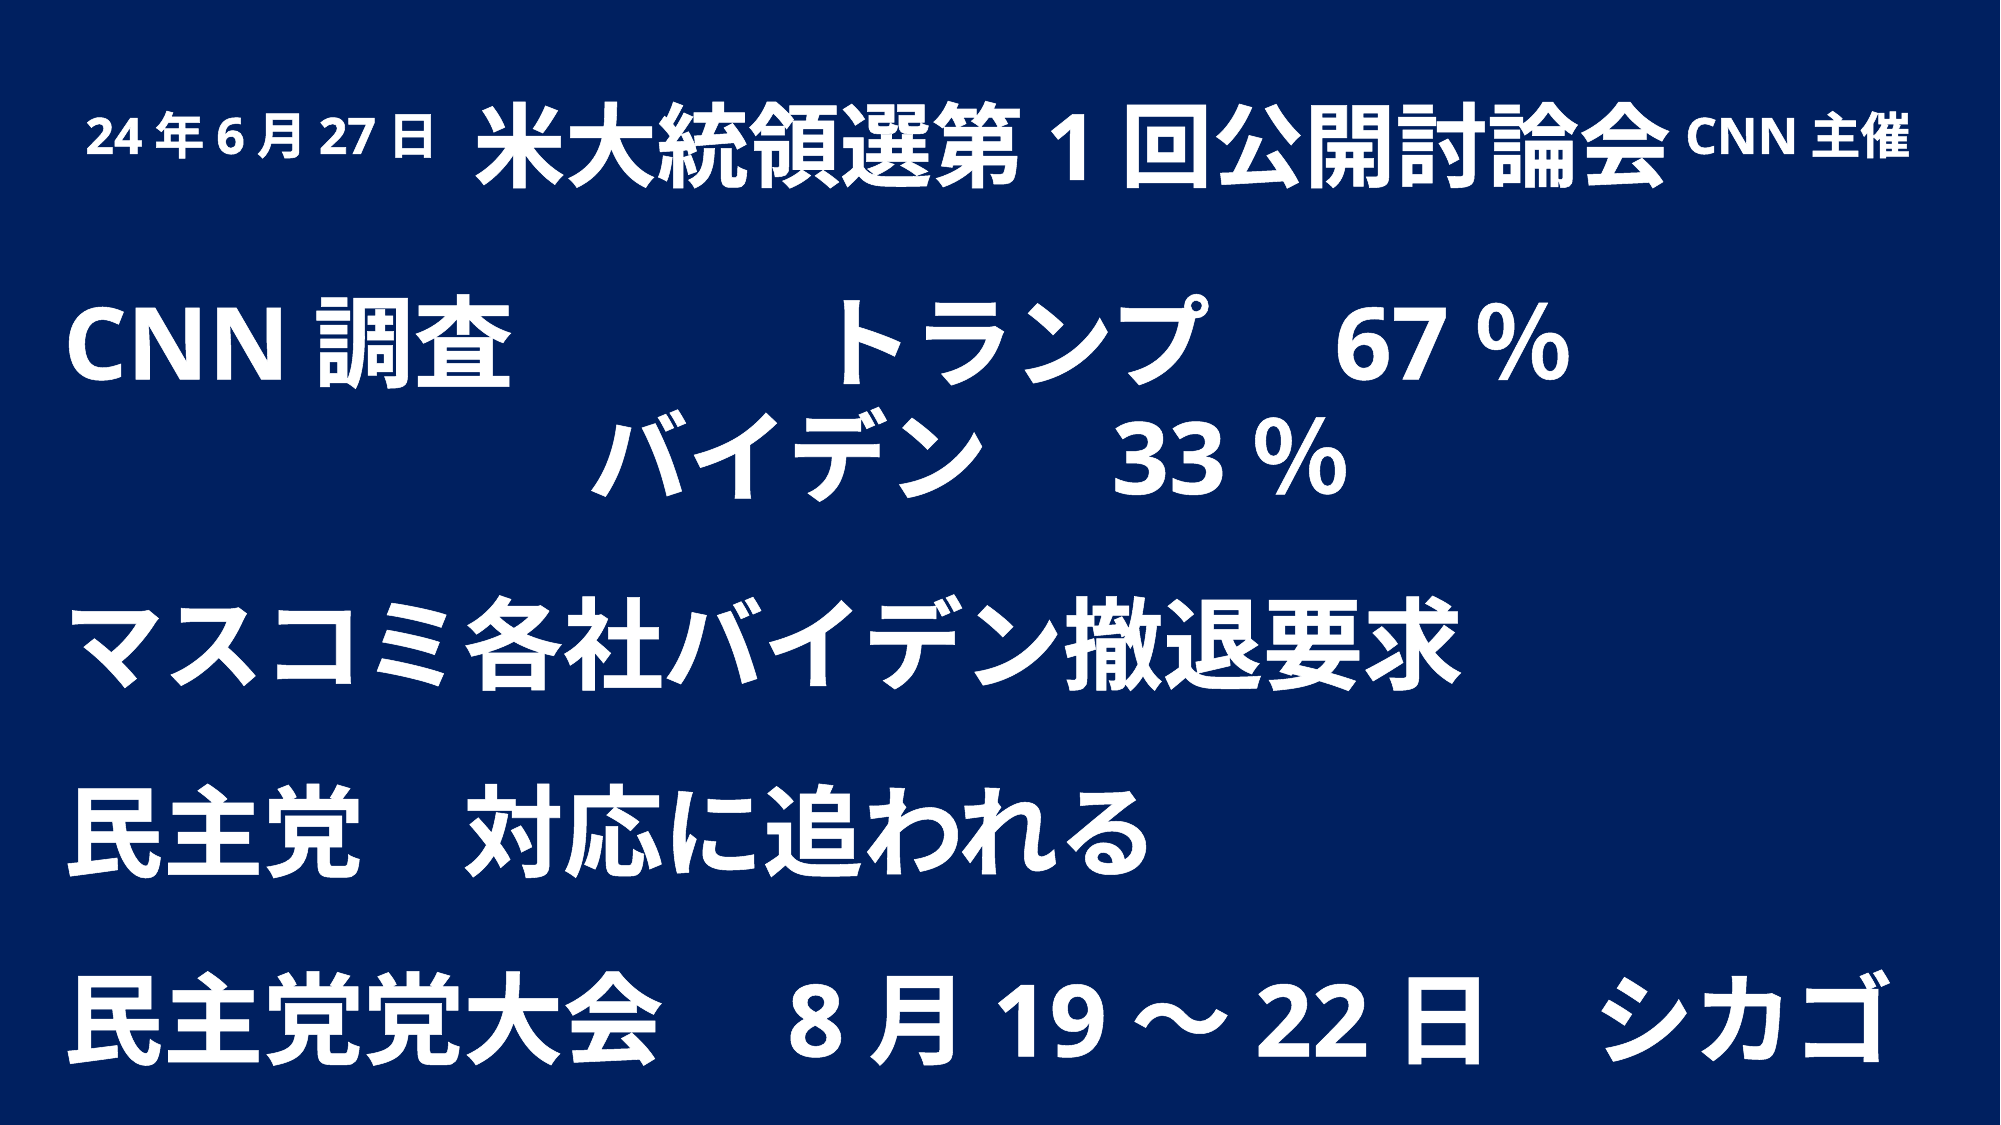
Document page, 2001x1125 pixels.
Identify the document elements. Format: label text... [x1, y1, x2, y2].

text_box CNN調査 トランプ 67％ バイデン 33％ マスコミ各社バイデン撤退要求 民主党 対応に追われる 民主党党大会 8月19～22日 シカゴ [48, 272, 1952, 1077]
text_box 24年6月27日 [70, 79, 453, 164]
text_box CNN主催 [1670, 79, 1926, 164]
text_box 米大統領選第1回公開討論会 [458, 19, 1686, 199]
